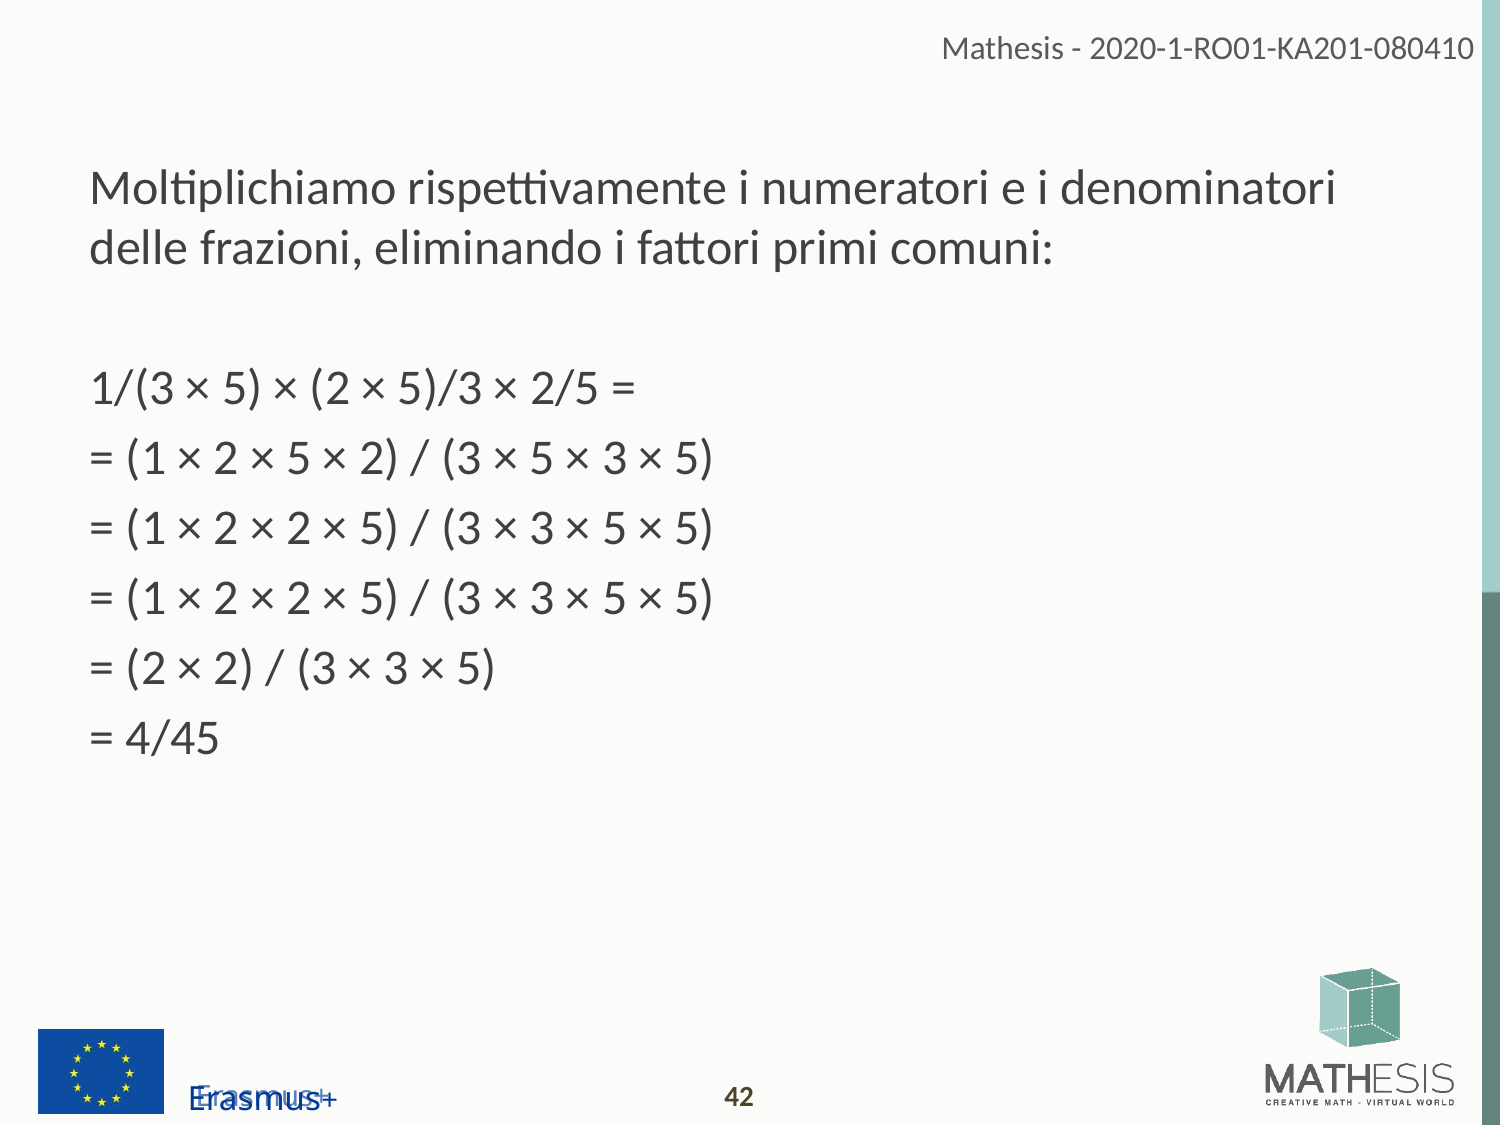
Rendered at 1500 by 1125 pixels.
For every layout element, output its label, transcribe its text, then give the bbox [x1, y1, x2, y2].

list Moltiplichiamo rispettivamente i numeratori e i denominatori delle frazioni, eliminando i fattori primi comuni: 1/(3 × 5) × (2 × 5)/3 × 2/5 = = (1 × 2 × 5 × 2) / (3 × 5 × 3 × 5) = (1 × 2 × 2 × 5) / (3 × 3 × 5 × 5) = (1 × 2 × 2 × 5) / (3 × 3 × 5 × 5) = (2 × 2) / (3 × 3 × 5) = 4/45 [75, 147, 1425, 890]
picture [38, 1029, 164, 1114]
